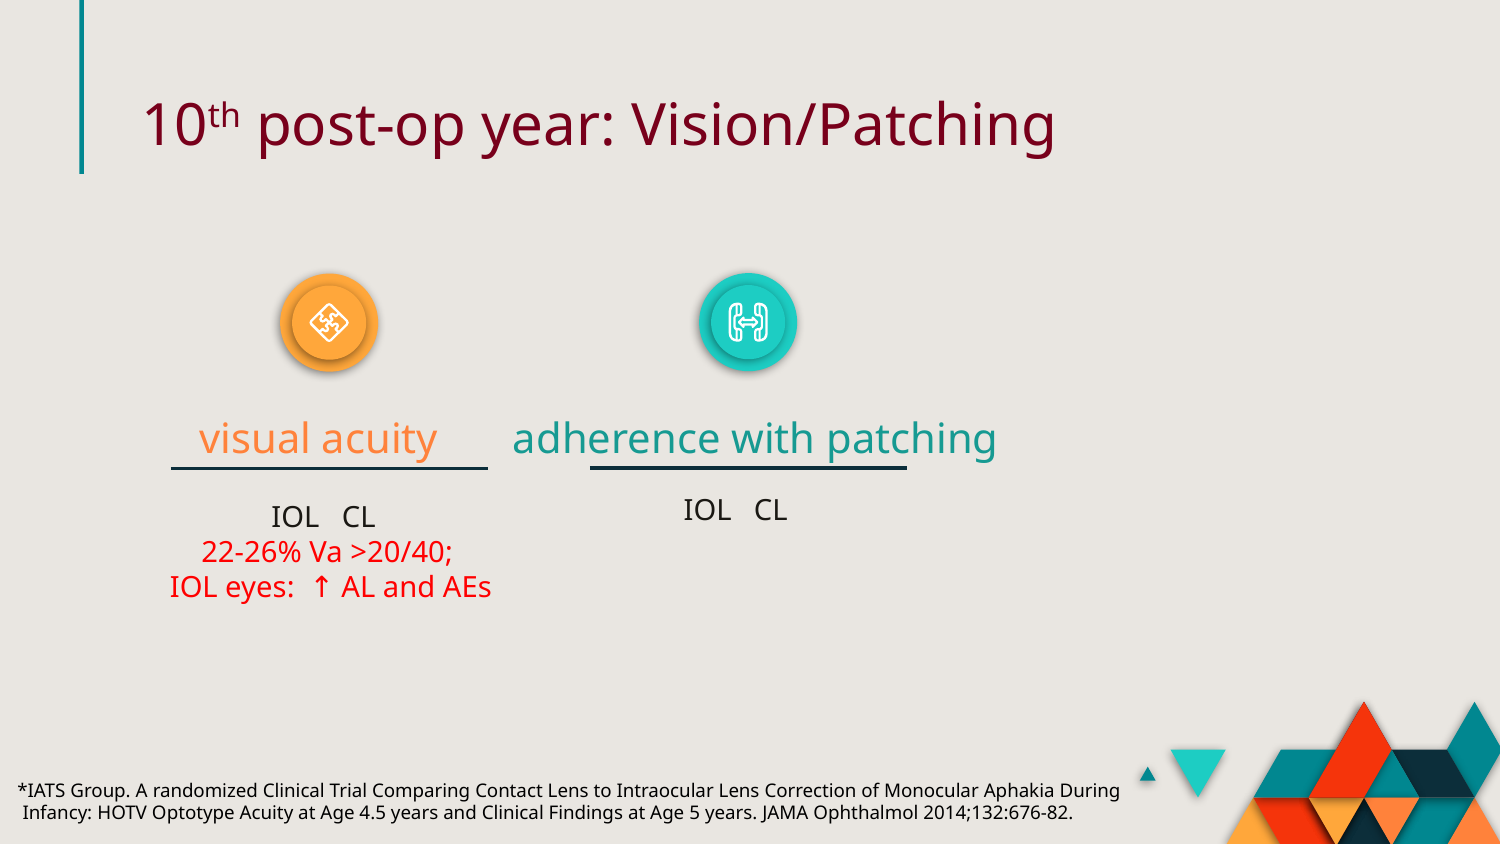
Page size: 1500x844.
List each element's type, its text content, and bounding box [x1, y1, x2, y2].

text_box *IATS Group. A randomized Clinical Trial Comparing Contact Lens to Intraocular Lens Correction of Monocular Aphakia During Infancy: HOTV Optotype Acuity at Age 4.5 years and Clinical Findings at Age 5 years. JAMA Ophthalmol 2014;132:676-82. [2, 770, 1134, 831]
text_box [472, 272, 1039, 614]
subtitle visual acuity [112, 382, 467, 477]
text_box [279, 273, 379, 372]
title 10th post-op year: Vision/Patching [126, 76, 1475, 172]
